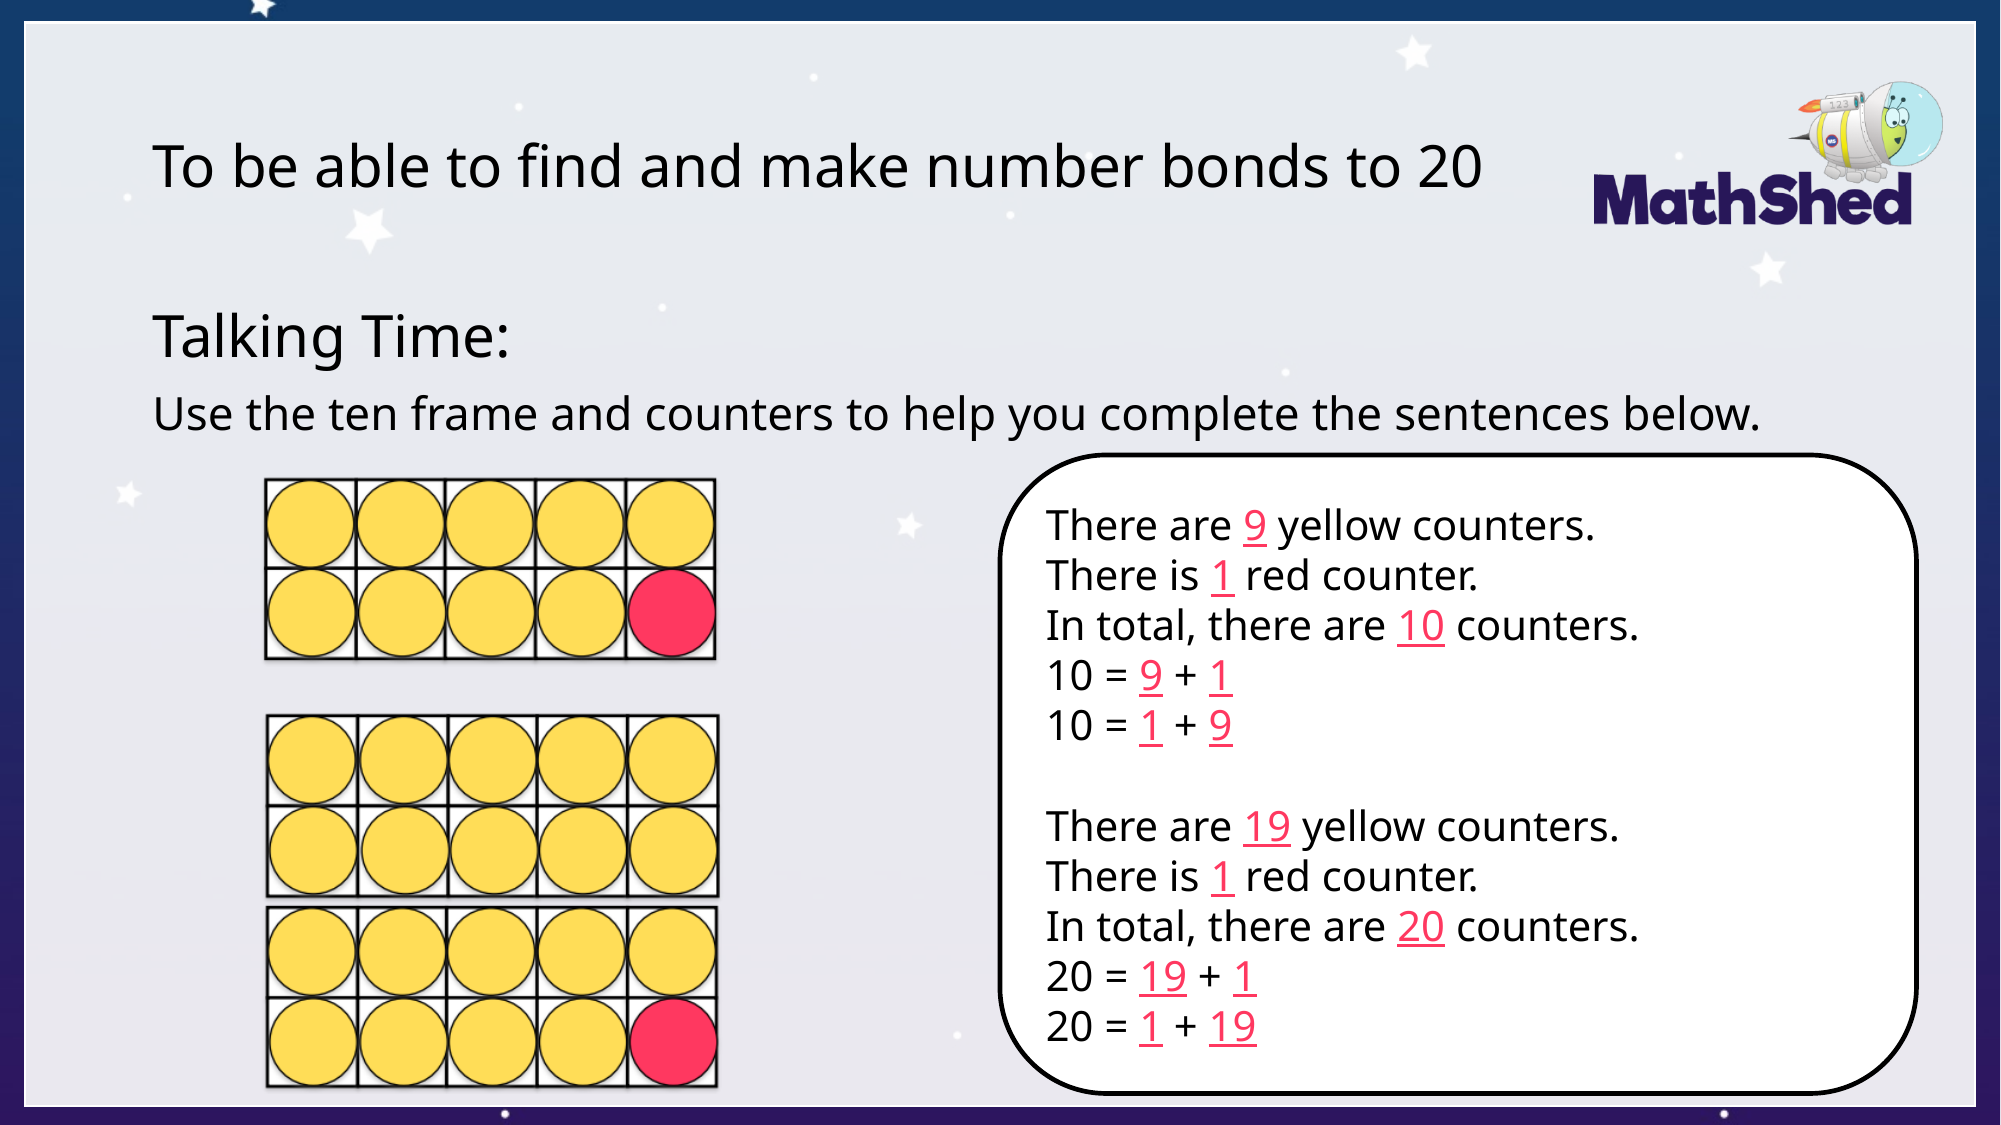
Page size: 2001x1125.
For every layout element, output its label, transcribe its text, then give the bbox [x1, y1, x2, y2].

list Talking Time: Use the ten frame and counters to help you complete the sentences below. [137, 299, 1863, 1014]
title To be able to find and make number bonds to 20 [137, 59, 1578, 278]
picture [0, 0, 2001, 1125]
text_box There are 9 yellow counters. There is 1 red counter. In total, there are 10 counters. 10 = 9 + 1 10 = 1 + 9 There are 19 yellow counters. There is 1 red counter. In total, there are 20 counters. 20 = 19 + 1 20 = 1 + 19 [998, 453, 1918, 1095]
